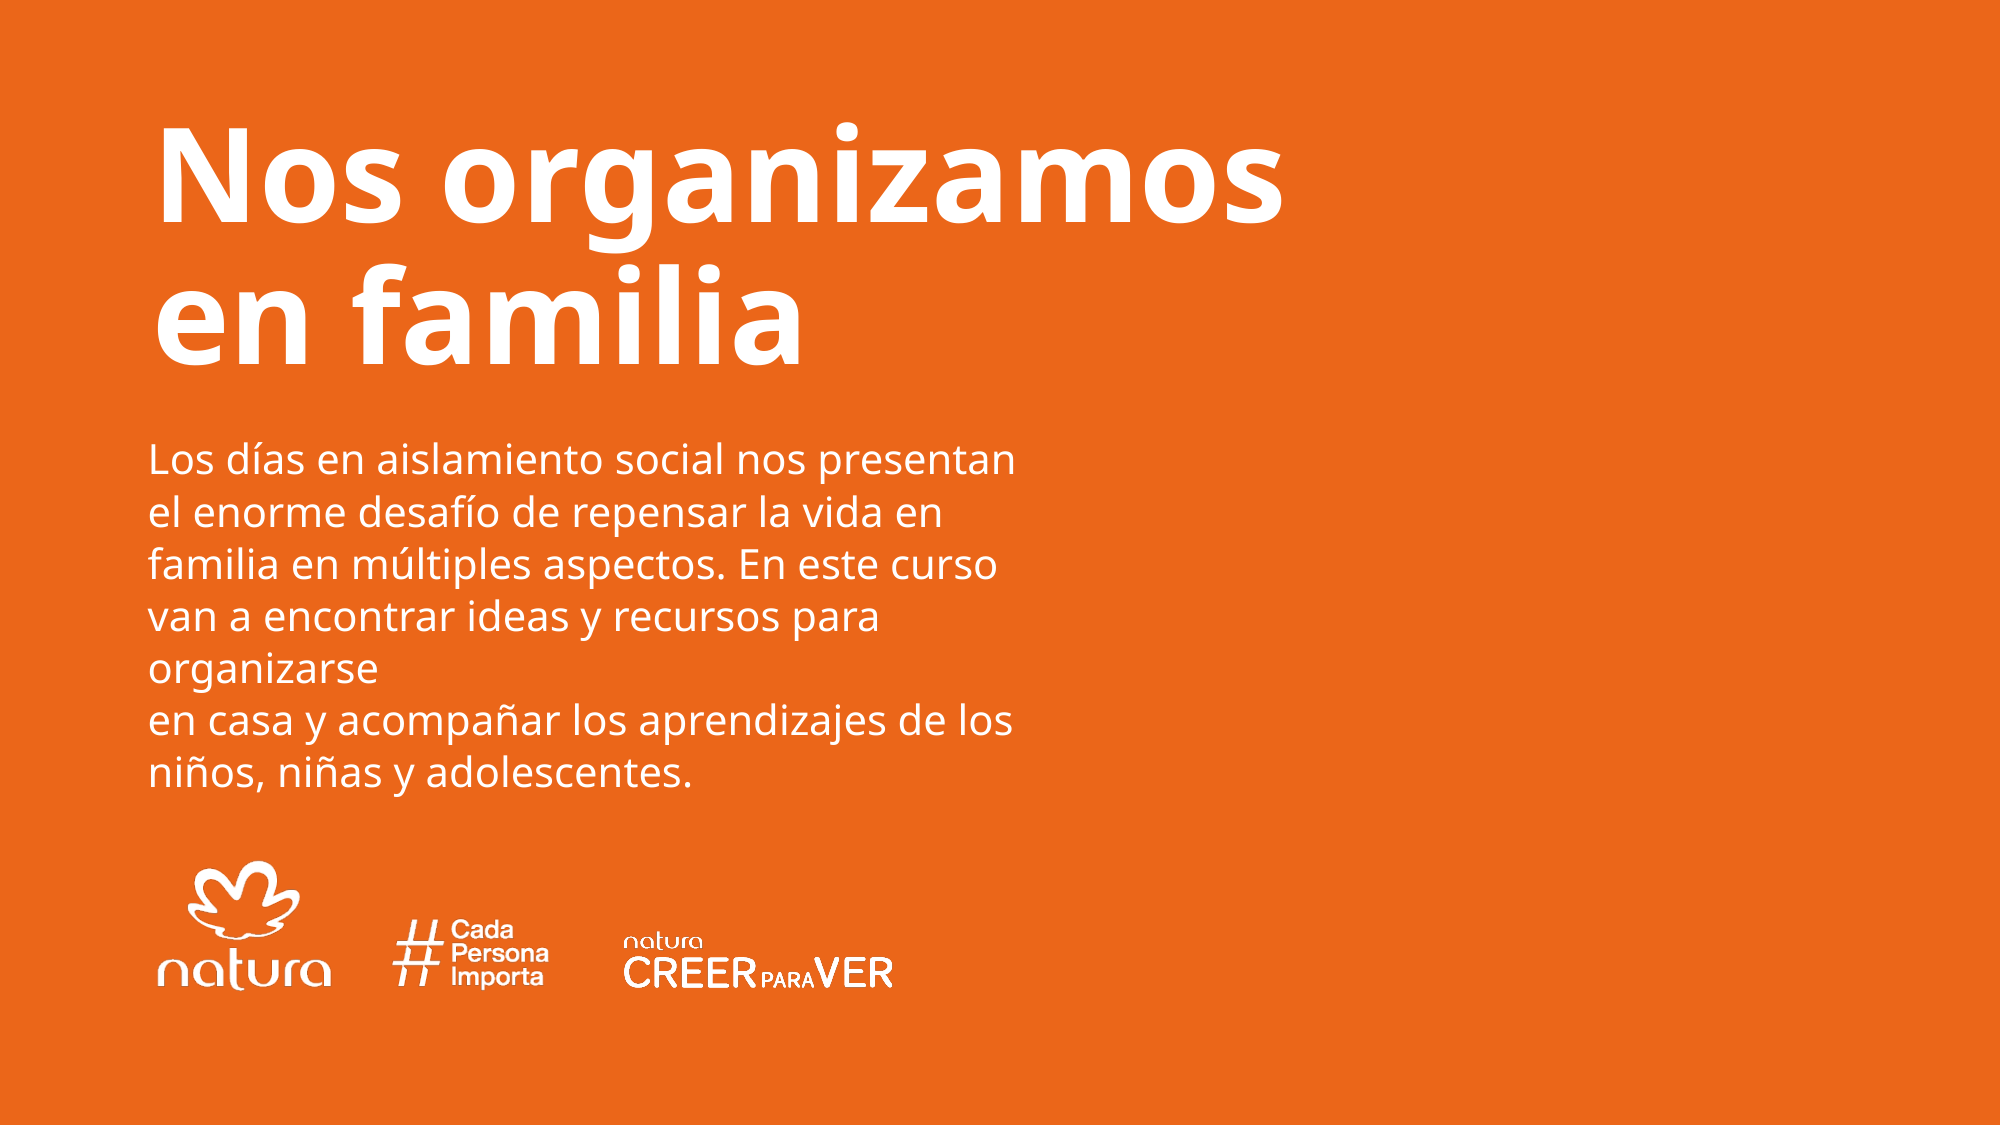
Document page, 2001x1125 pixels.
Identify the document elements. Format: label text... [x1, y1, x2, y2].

picture [0, 816, 909, 1125]
title Nos organizamos en familia [152, 109, 1653, 409]
text_box Los días en aislamiento social nos presentan el enorme desafío de repensar la vida en familia en múltiples aspectos. En este curso van a encontrar ideas y recursos para organizarse en casa y acompañar los aprendizajes de los niños, niñas y adolescentes. [147, 431, 1055, 796]
